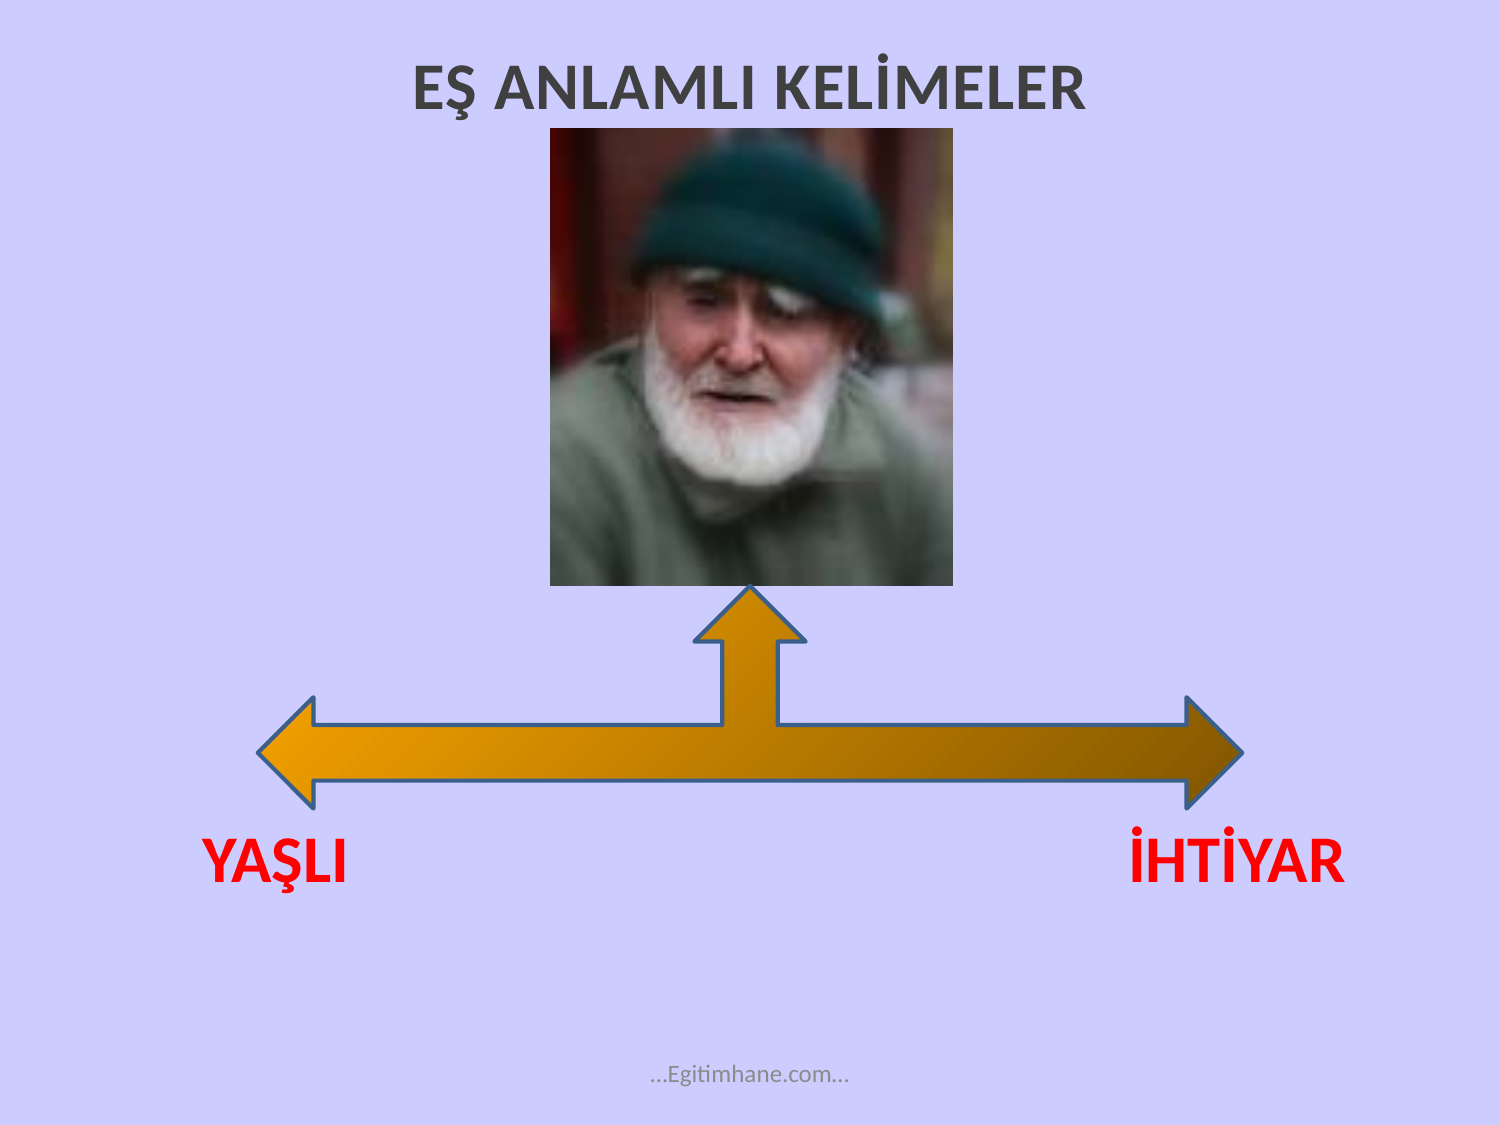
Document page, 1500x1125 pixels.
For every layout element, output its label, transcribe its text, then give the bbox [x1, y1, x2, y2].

picture [550, 128, 953, 586]
text_box İHTİYAR [1113, 808, 1418, 904]
text_box YAŞLI [187, 808, 551, 904]
text_box [255, 598, 1245, 808]
footer …Egitimhane.com… [512, 1042, 988, 1103]
text_box EŞ ANLAMLI KELİMELER [234, 35, 1266, 130]
